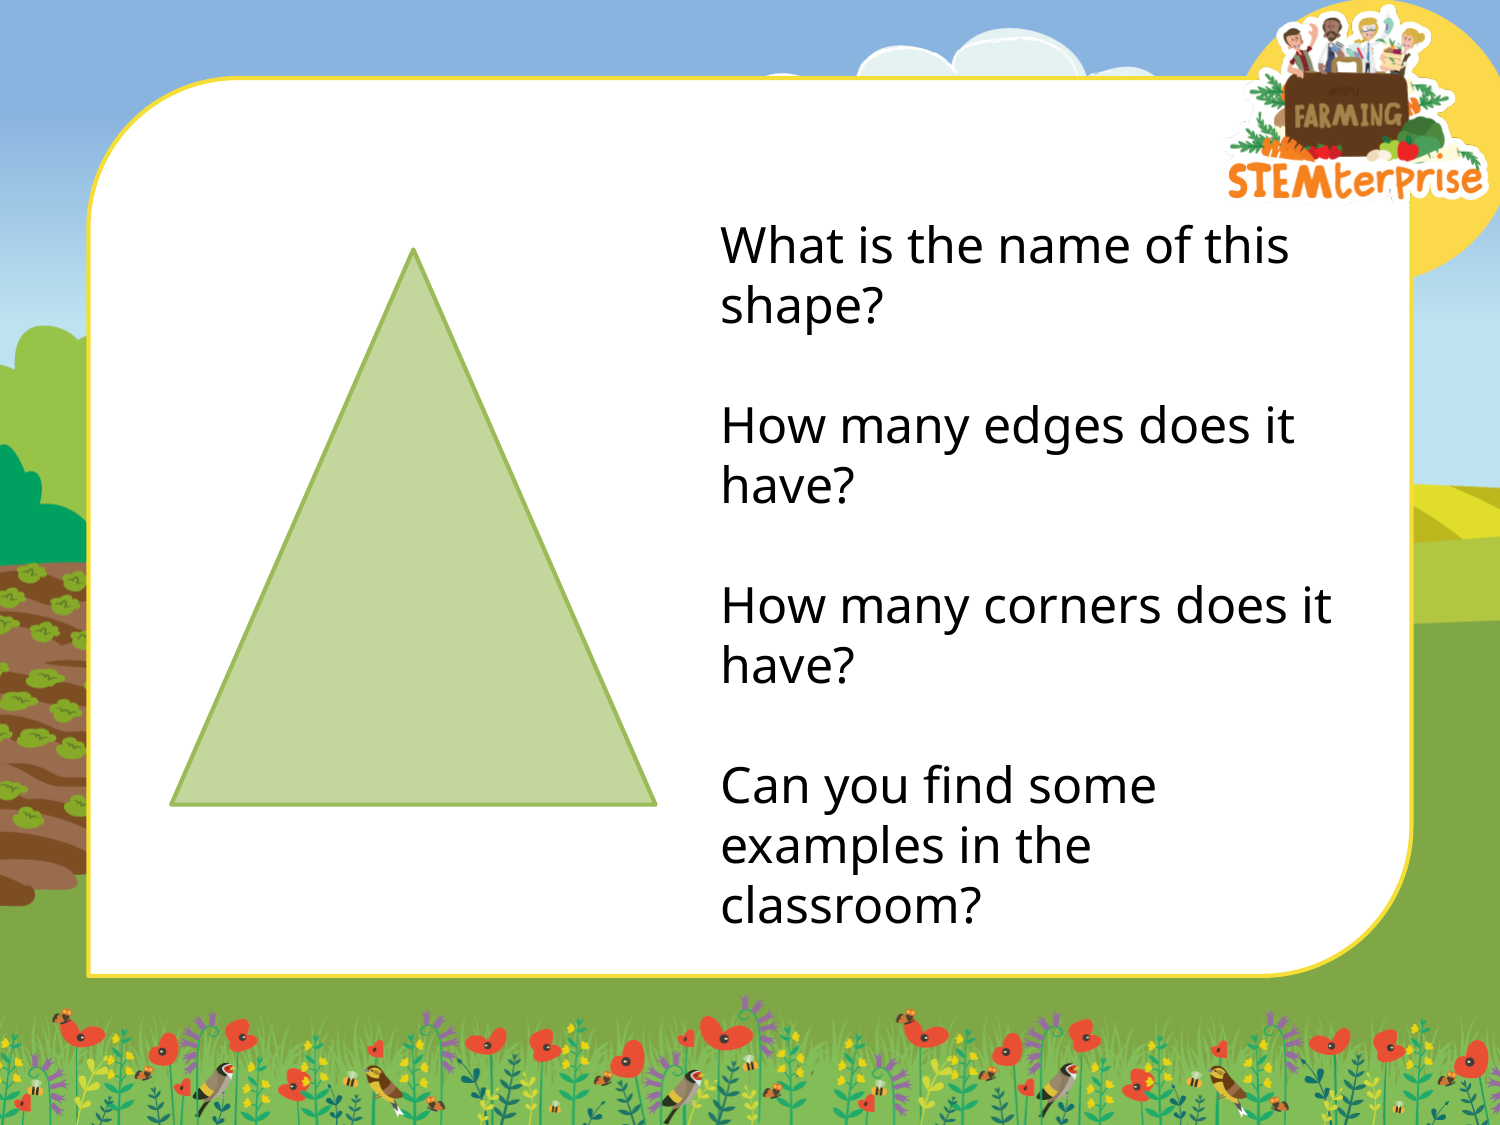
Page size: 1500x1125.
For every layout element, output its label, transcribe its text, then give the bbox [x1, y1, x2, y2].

text_box [169, 247, 658, 807]
picture [0, 0, 1500, 1125]
text_box [86, 75, 1414, 978]
text_box What is the name of this shape? How many edges does it have? How many corners does it have? Can you find some examples in the classroom? [706, 205, 1356, 941]
